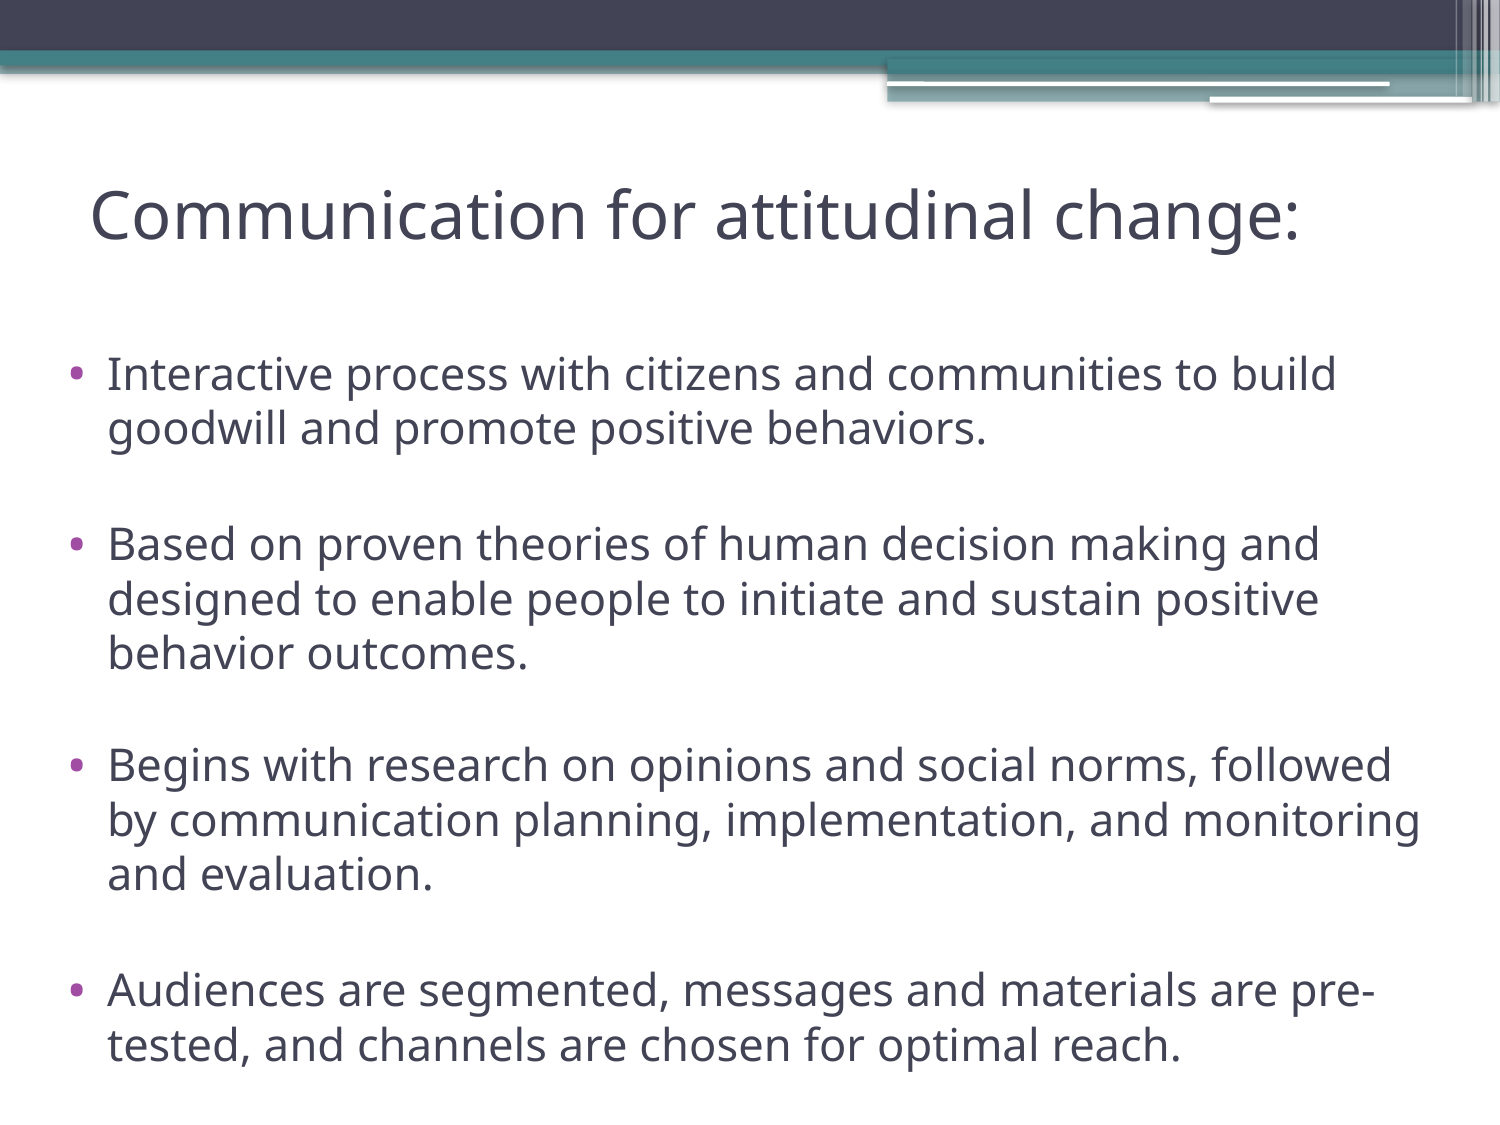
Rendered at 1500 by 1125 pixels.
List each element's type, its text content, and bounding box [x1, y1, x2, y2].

list Interactive process with citizens and communities to build goodwill and promote positive behaviors. Based on proven theories of human decision making and designed to enable people to initiate and sustain positive behavior outcomes. Begins with research on opinions and social norms, followed by communication planning, implementation, and monitoring and evaluation. Audiences are segmented, messages and materials are pre-tested, and channels are chosen for optimal reach. [37, 337, 1463, 1088]
title Communication for attitudinal change: [75, 125, 1425, 300]
